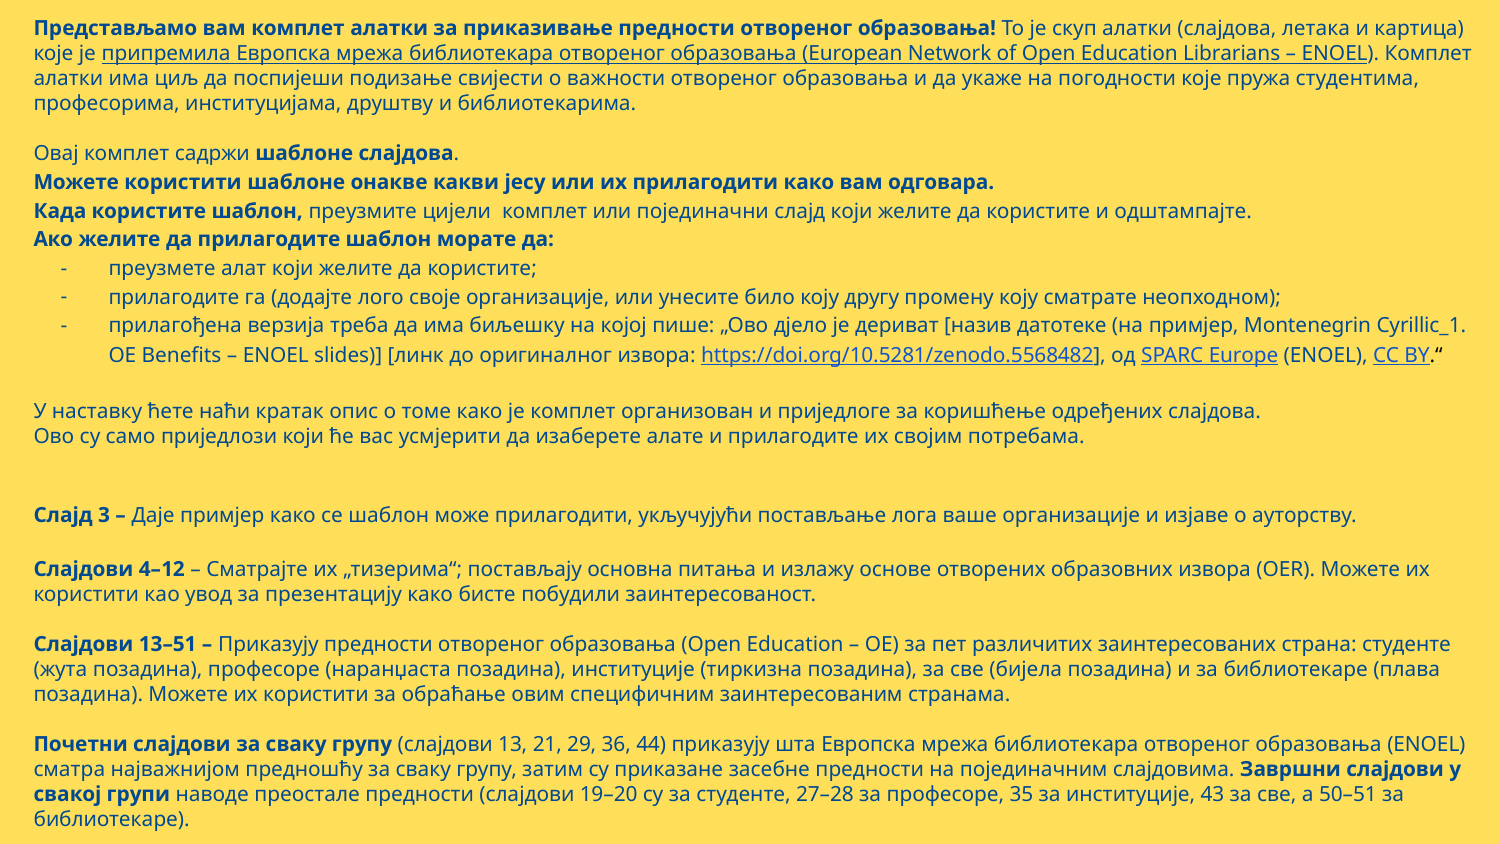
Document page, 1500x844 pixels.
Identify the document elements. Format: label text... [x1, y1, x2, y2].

text_box Представљамо вам комплет алатки за приказивање предности отвореног образовања! То је скуп алатки (слајдова, летака и картица) које је припремила Европска мрежа библиотекара отвореног образовања (European Network of Open Education Librarians – ENOEL). Комплет алатки има циљ да поспијеши подизање свијести о важности отвореног образовања и да укаже на погодности које пружа студентима, професорима, институцијама, друштву и библиотекарима. Овај комплет садржи шаблоне слајдова. Можете користити шаблоне онакве какви јесу или их прилагодити како вам одговара. Када користите шаблон, преузмите цијели комплет или појединачни слајд који желите да користите и одштампајте. Ако желите да прилагодите шаблон морате да: преузмете алат који желите да користите; прилагодите га (додајте лого своје организације, или унесите било коју другу промену коју сматрате неопходном); прилагођена верзија треба да има биљешку на којој пише: „Ово дјело је дериват [назив датотеке (на примјер, Montenegrin Cyrillic_1. OE Benefits – ENOEL slides)] [линк до оригиналног извора: https://doi.org/10.5281/zenodo.5568482], од SPARC Europe (ENOEL), CC BY.“ У наставку ћете наћи кратак опис о томе како је комплет организован и приједлоге за коришћење одређених слајдова. Ово су само приједлози који ће вас усмјерити да изаберете алате и прилагодите их својим потребама. Слајд 3 – Даје примјер како се шаблон може прилагодити, укључујући постављање лога ваше организације и изјаве о ауторству. Слајдови 4–12 – Сматрајте их „тизерима“; постављају основна питања и излажу основе отворених образовних извора (OER). Можете их користити као увод за презентацију како бисте побудили заинтересованост. Слајдови 13–51 – Приказују предности отвореног образовања (Open Education – OE) за пет различитих заинтересованих страна: студенте (жута позадина), професоре (наранџаста позадина), институције (тиркизна позадина), за све (бијела позадина) и за библиотекаре (плава позадина). Можете их користити за обраћање овим специфичним заинтересованим странама. Почетни слајдови за сваку групу (слајдови 13, 21, 29, 36, 44) приказују шта Европска мрежа библиотекара отвореног образовања (ENOEL) сматра најважнијом предношћу за сваку групу, затим су приказане засебне предности на појединачним слајдовима. Завршни слајдови у свакој групи наводе преостале предности (слајдови 19–20 су за студенте, 27–28 за професоре, 35 за институције, 43 за све, а 50–51 за библиотекаре). [18, 0, 1492, 844]
